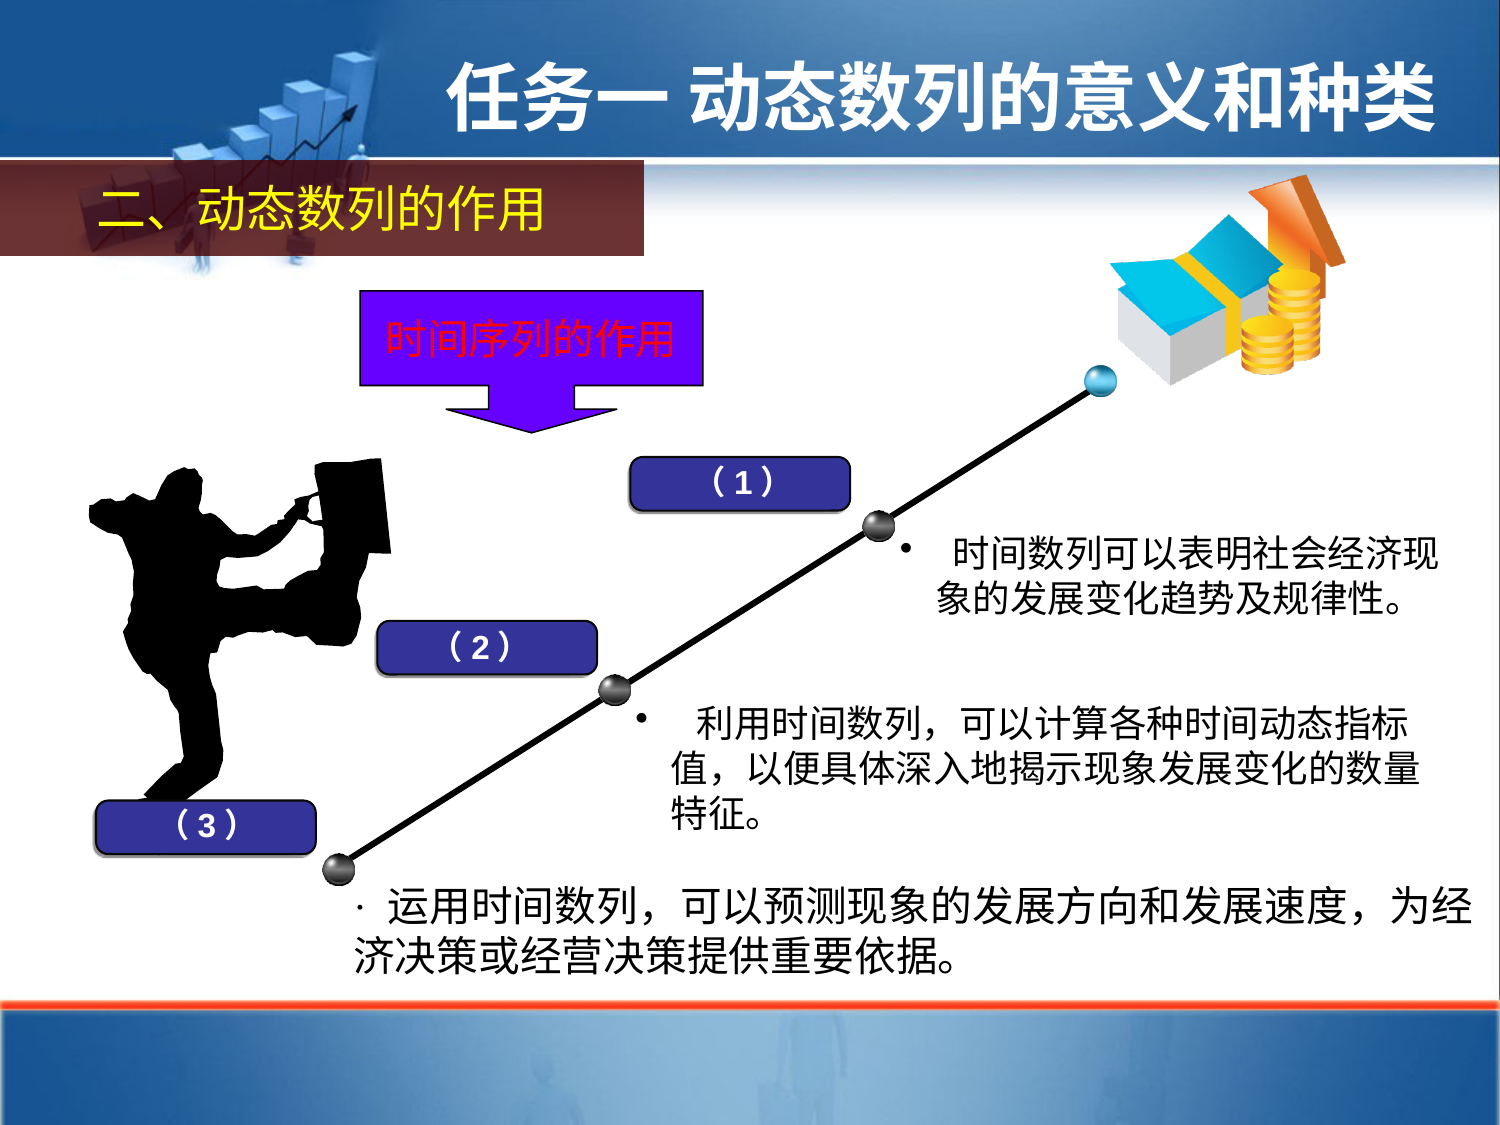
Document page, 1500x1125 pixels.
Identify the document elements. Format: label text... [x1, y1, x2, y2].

picture [0, 256, 1500, 1125]
text_box 二、动态数列的作用 [0, 160, 644, 256]
picture [0, 0, 1500, 174]
text_box 任务一 动态数列的意义和种类 [395, 42, 1500, 148]
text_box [95, 174, 1500, 983]
